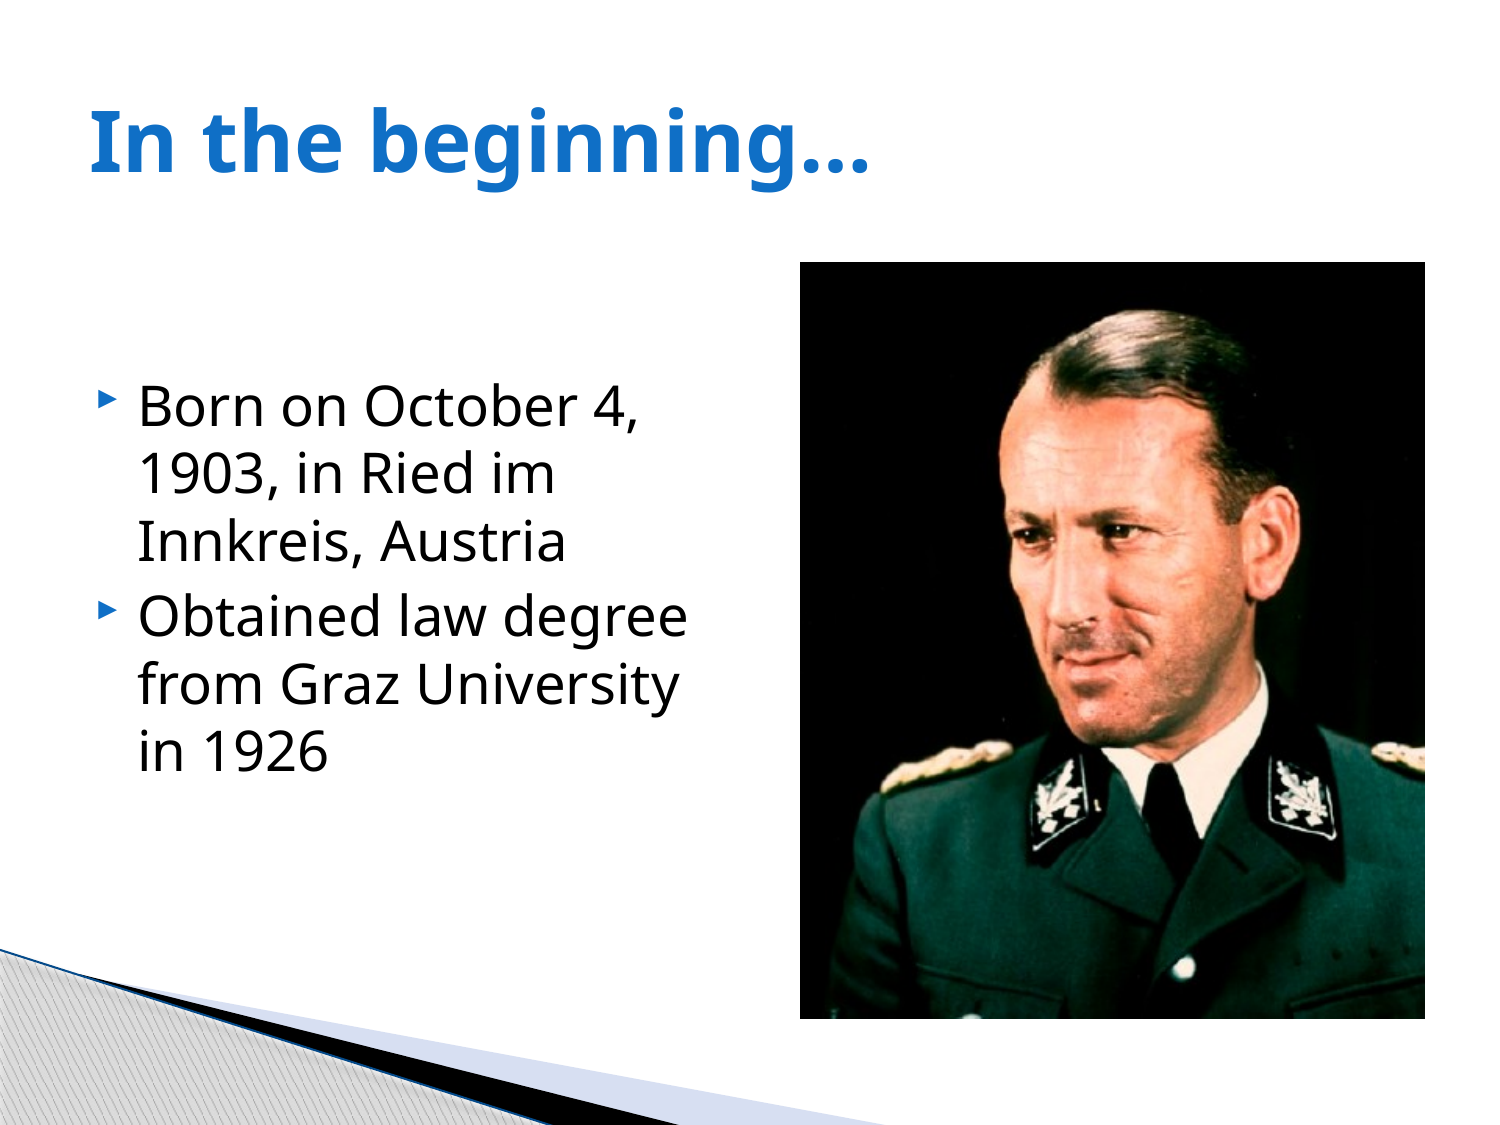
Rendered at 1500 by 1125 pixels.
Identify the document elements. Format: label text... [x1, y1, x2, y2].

title In the beginning… [75, 45, 1425, 233]
list Born on October 4, 1903, in Ried im Innkreis, Austria Obtained law degree from Graz University in 1926 [62, 362, 750, 870]
picture [799, 262, 1426, 1019]
